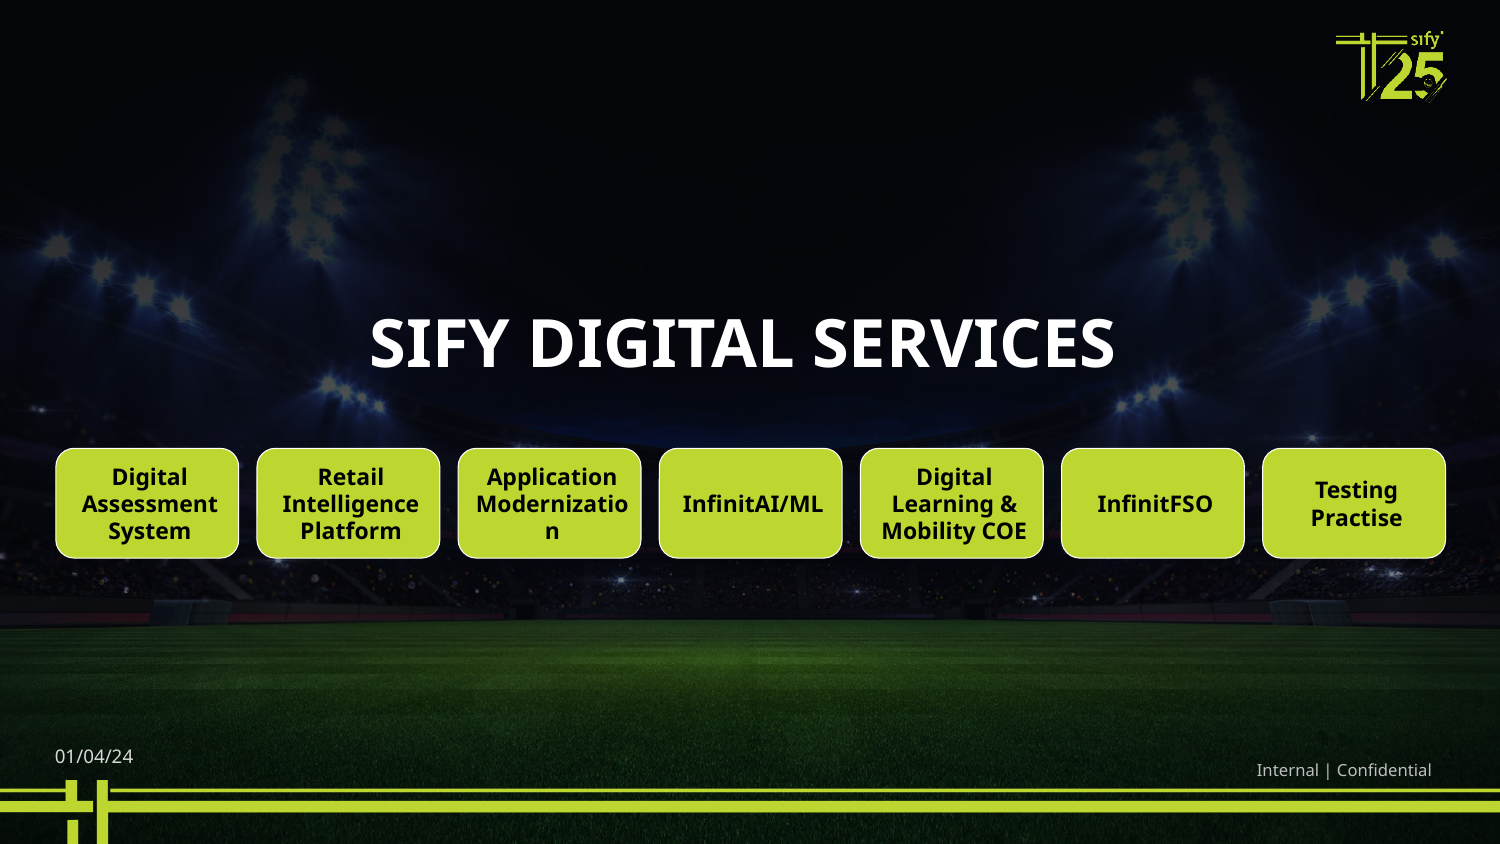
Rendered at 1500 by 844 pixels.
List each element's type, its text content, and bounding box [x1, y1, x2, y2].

picture [0, 0, 1500, 844]
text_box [54, 421, 1447, 585]
list 01/04/24 [54, 729, 721, 776]
list Sify Digital Services [54, 309, 1447, 421]
